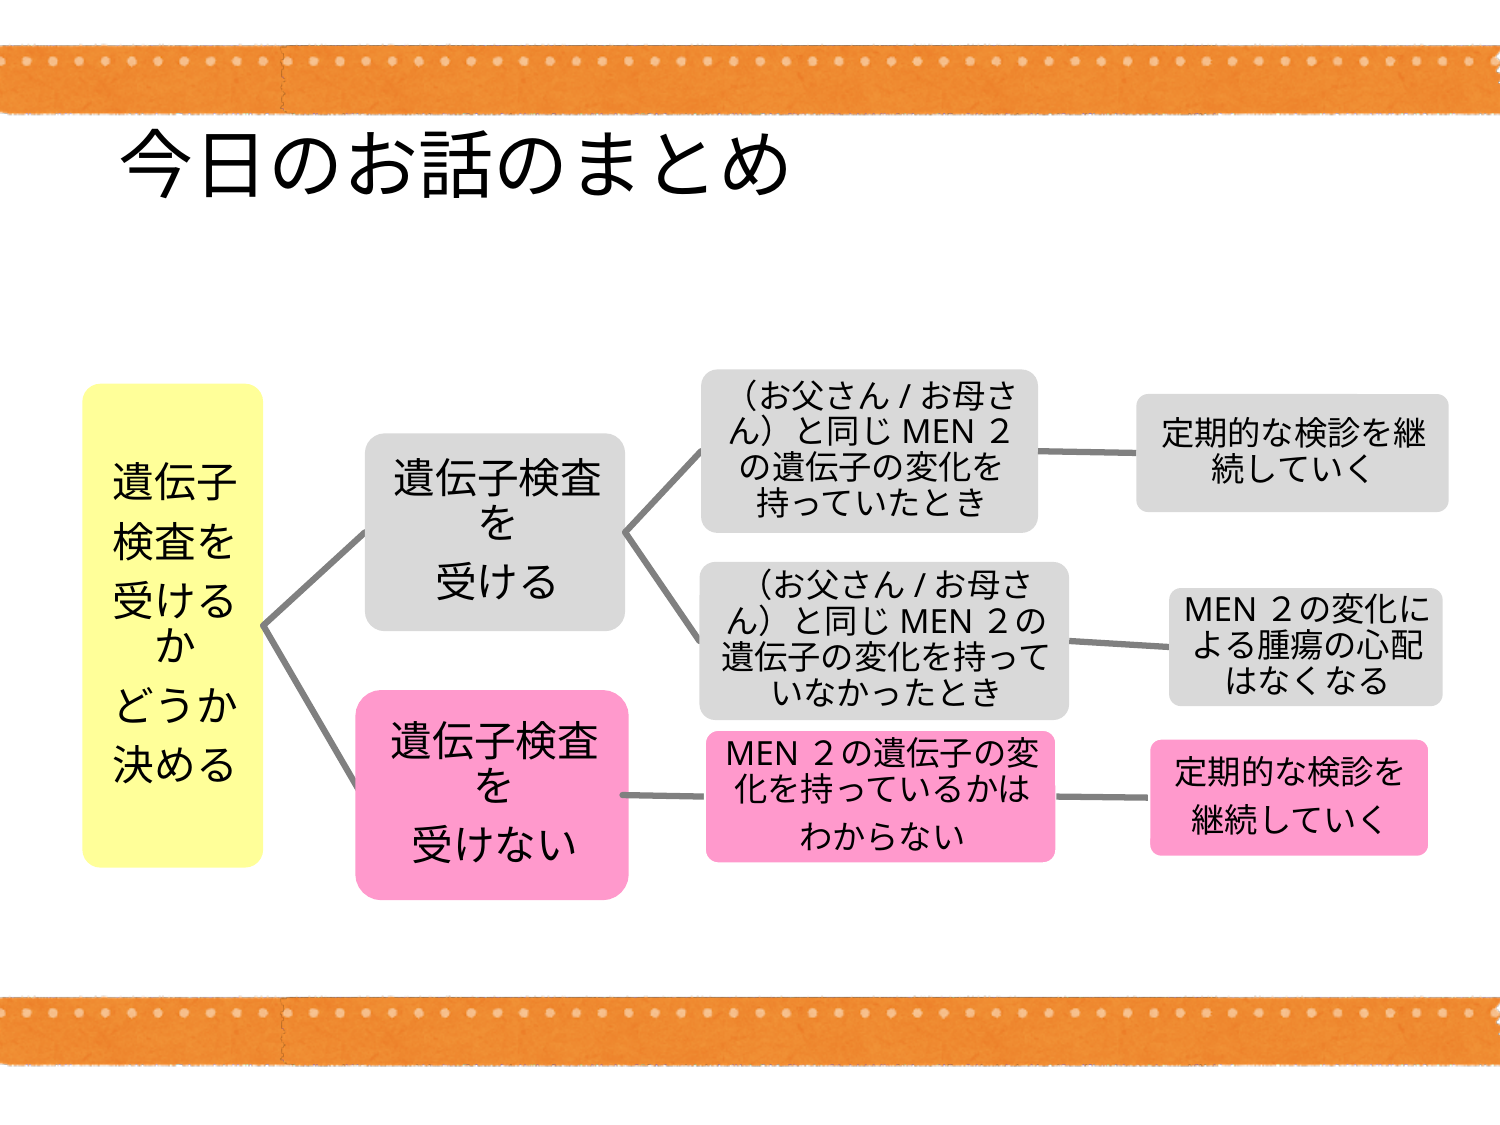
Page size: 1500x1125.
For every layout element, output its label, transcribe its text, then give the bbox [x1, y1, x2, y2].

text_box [0, 22, 1500, 139]
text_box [82, 289, 1459, 974]
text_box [0, 974, 1500, 1091]
title 今日のお話のまとめ [103, 139, 1397, 278]
